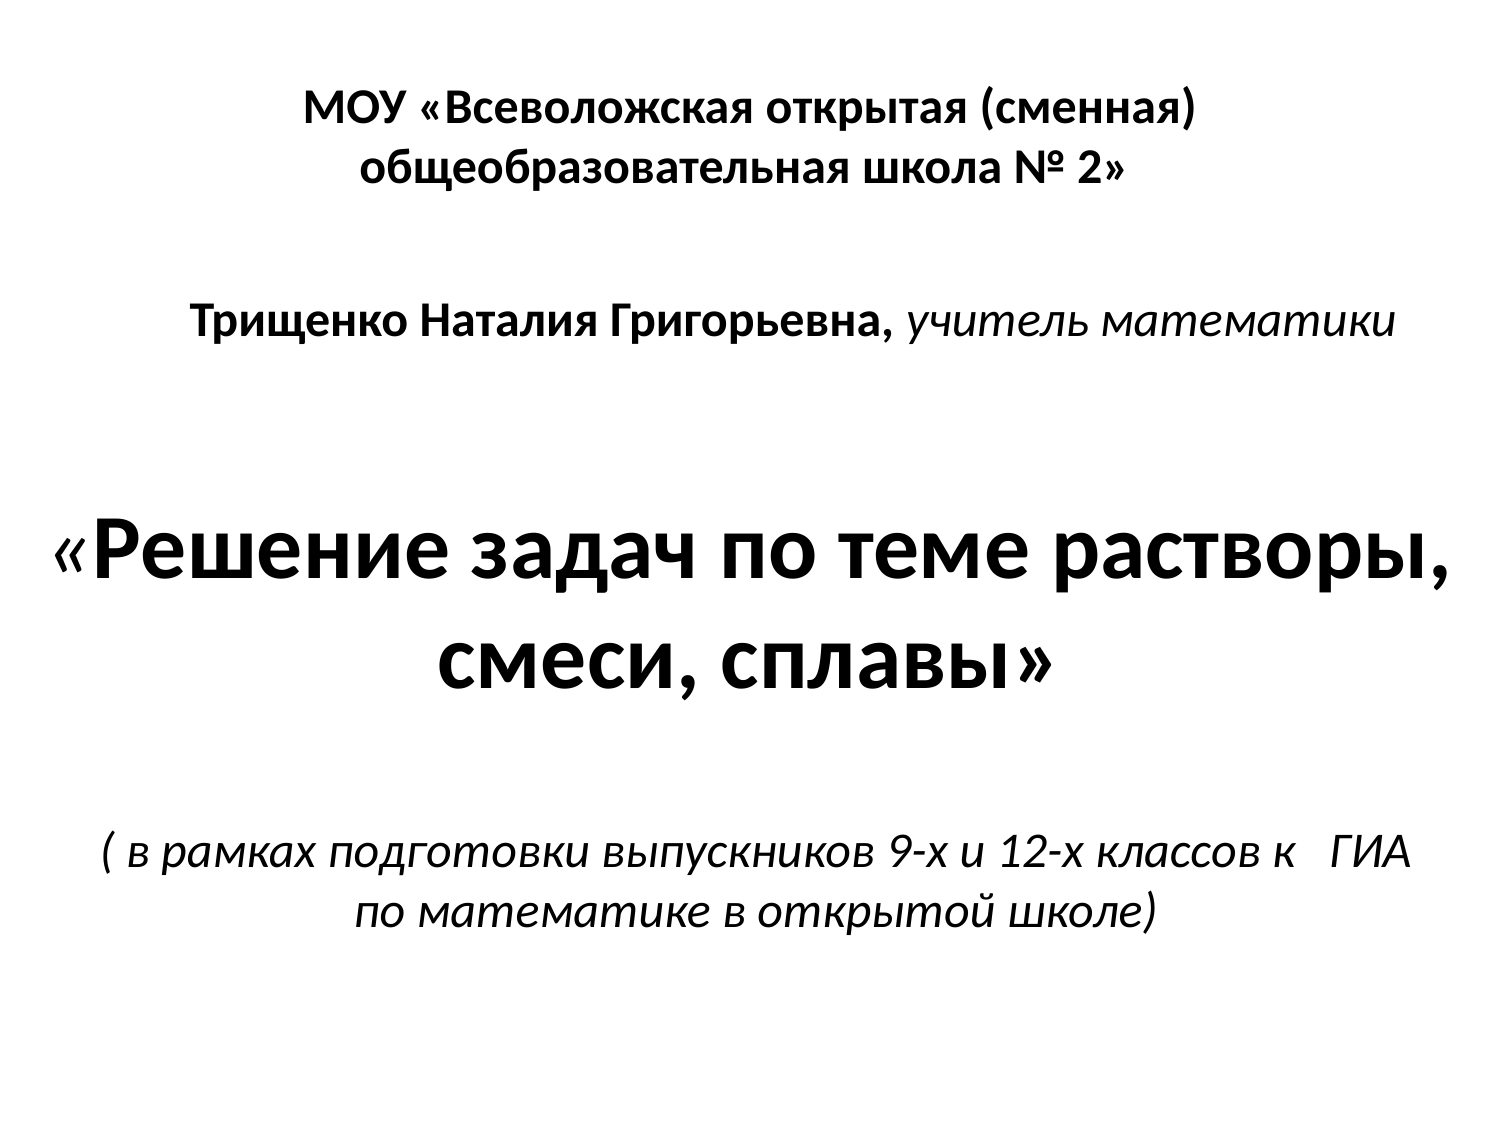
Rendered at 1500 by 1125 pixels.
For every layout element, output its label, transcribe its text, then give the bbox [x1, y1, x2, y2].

text_box Трищенко Наталия Григорьевна, учитель математики [88, 278, 1412, 354]
text_box ( в рамках подготовки выпускников 9-х и 12-х классов к ГИА по математике в открытой школе) [76, 810, 1436, 946]
text_box МОУ «Всеволожская открытая (сменная) общеобразовательная школа № 2» [53, 66, 1447, 202]
text_box «Решение задач по теме растворы, смеси, сплавы» [0, 479, 1500, 805]
